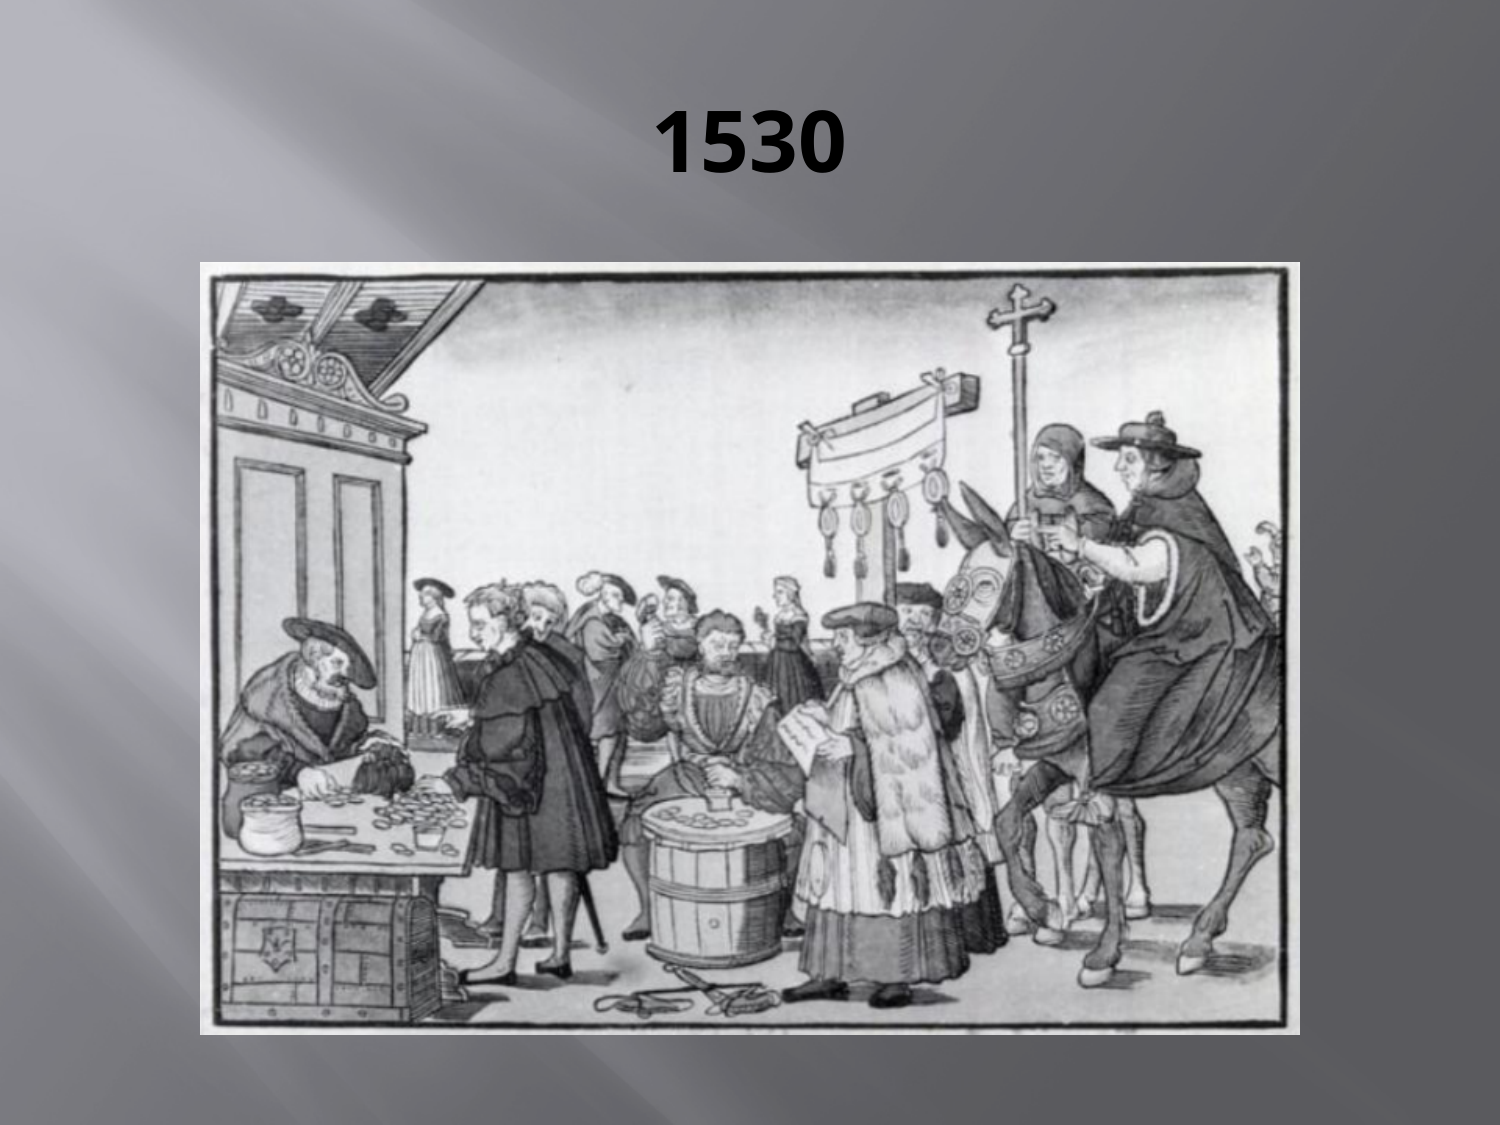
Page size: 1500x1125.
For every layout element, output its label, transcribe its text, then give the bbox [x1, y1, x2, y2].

title 1530 [75, 45, 1425, 233]
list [200, 262, 1300, 1036]
